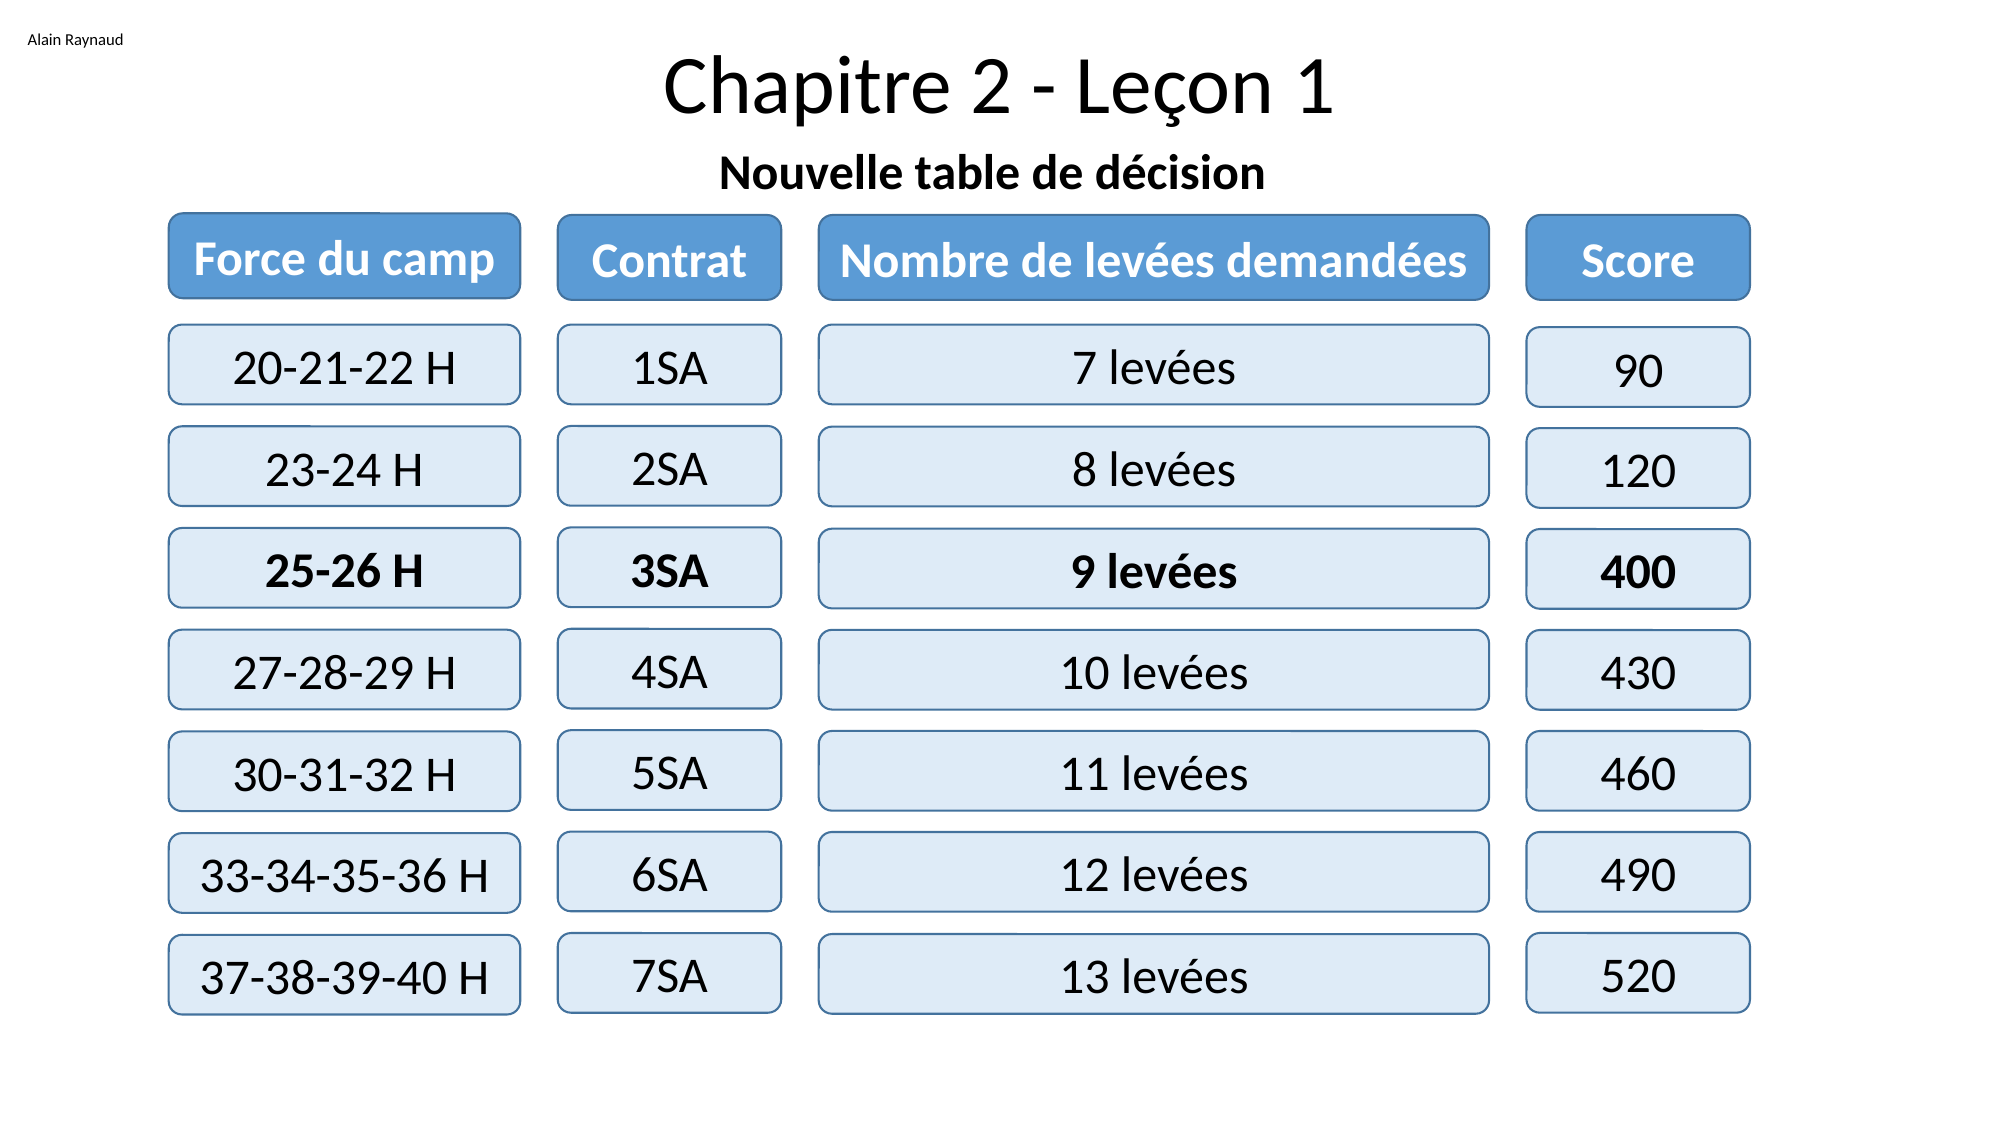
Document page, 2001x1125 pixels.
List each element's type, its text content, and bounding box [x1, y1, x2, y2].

text_box 20-21-22 H [167, 323, 522, 406]
text_box 25-26 H [167, 526, 522, 609]
text_box 460 [1525, 729, 1752, 812]
text_box 8 levées [817, 425, 1491, 508]
text_box Force du camp [167, 212, 522, 300]
title Chapitre 2 - Leçon 1 [249, 38, 1750, 139]
text_box 13 levées [817, 932, 1491, 1015]
text_box Nombre de levées demandées [817, 213, 1491, 301]
text_box 520 [1525, 931, 1752, 1014]
text_box 4SA [556, 627, 783, 710]
text_box 33-34-35-36 H [167, 832, 522, 914]
text_box 120 [1525, 427, 1752, 509]
text_box 30-31-32 H [167, 730, 522, 813]
text_box 1SA [556, 323, 783, 406]
text_box Score [1525, 213, 1752, 301]
text_box 23-24 H [167, 425, 522, 508]
text_box 90 [1525, 326, 1752, 408]
text_box 27-28-29 H [167, 628, 522, 711]
text_box 7SA [556, 931, 783, 1014]
text_box 3SA [556, 526, 783, 609]
text_box 6SA [556, 830, 783, 913]
text_box Contrat [556, 213, 783, 301]
text_box 430 [1525, 628, 1752, 711]
text_box 5SA [556, 729, 783, 811]
text_box 12 levées [817, 830, 1491, 913]
text_box 37-38-39-40 H [167, 933, 522, 1016]
text_box 490 [1525, 830, 1752, 913]
text_box 7 levées [817, 323, 1491, 406]
text_box 11 levées [817, 729, 1491, 812]
text_box 400 [1525, 527, 1752, 610]
text_box Alain Raynaud [12, 21, 147, 57]
text_box 9 levées [817, 527, 1491, 610]
text_box 10 levées [817, 628, 1491, 711]
text_box 2SA [556, 424, 783, 507]
subtitle Nouvelle table de décision [37, 139, 1948, 1088]
